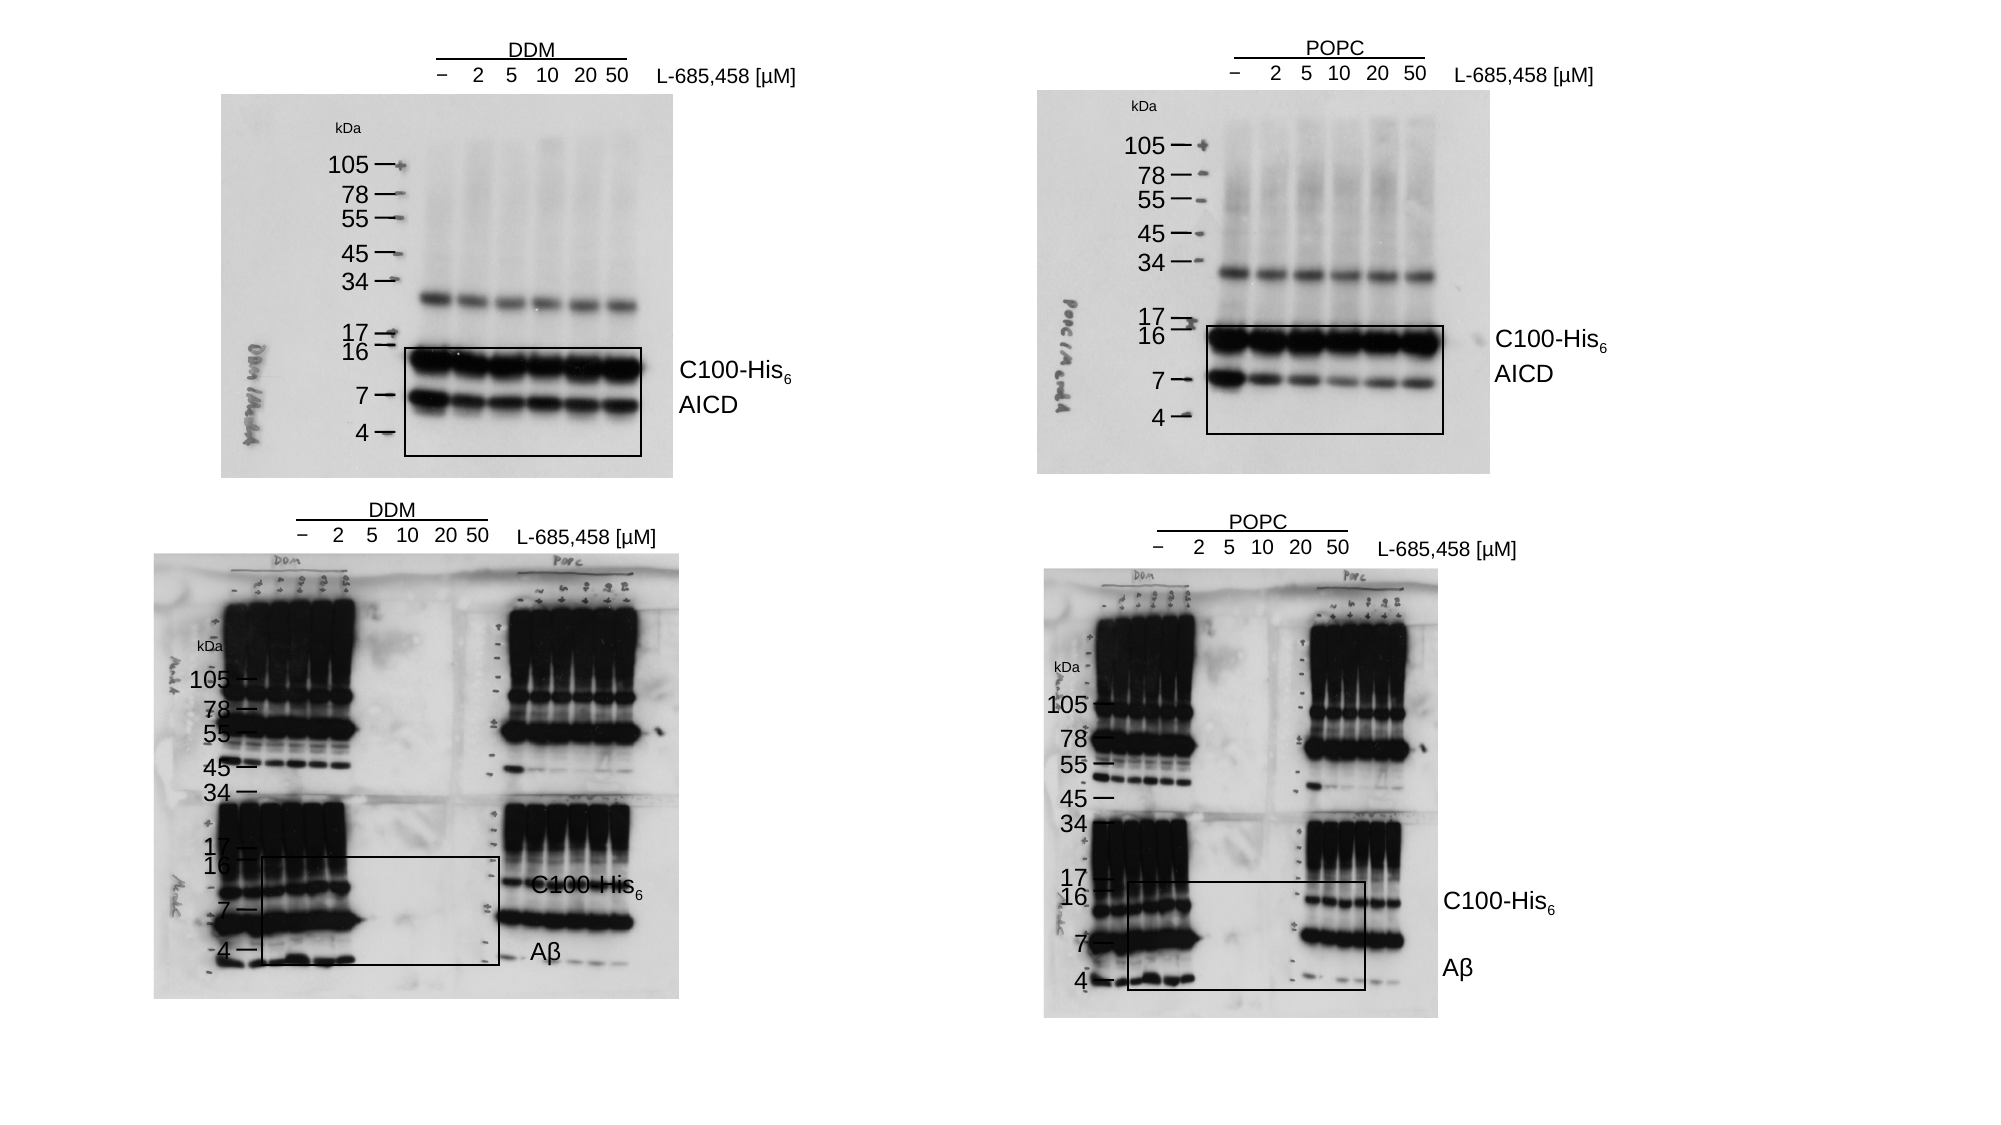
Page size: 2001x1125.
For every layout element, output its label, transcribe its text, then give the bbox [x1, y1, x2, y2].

text_box C100-His6 [679, 353, 792, 388]
text_box kDa [1039, 650, 1043, 683]
text_box − [421, 54, 463, 94]
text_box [1037, 34, 1609, 474]
text_box 20 [559, 54, 590, 94]
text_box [1043, 508, 1557, 1018]
text_box 2 [463, 54, 490, 94]
text_box 5 [490, 54, 520, 94]
picture [221, 94, 673, 478]
text_box 10 [520, 54, 559, 94]
text_box 50 [590, 54, 644, 94]
text_box DDM [508, 36, 556, 54]
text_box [153, 497, 679, 999]
text_box AICD [678, 388, 739, 419]
text_box L-685,458 [µM] [656, 63, 797, 89]
